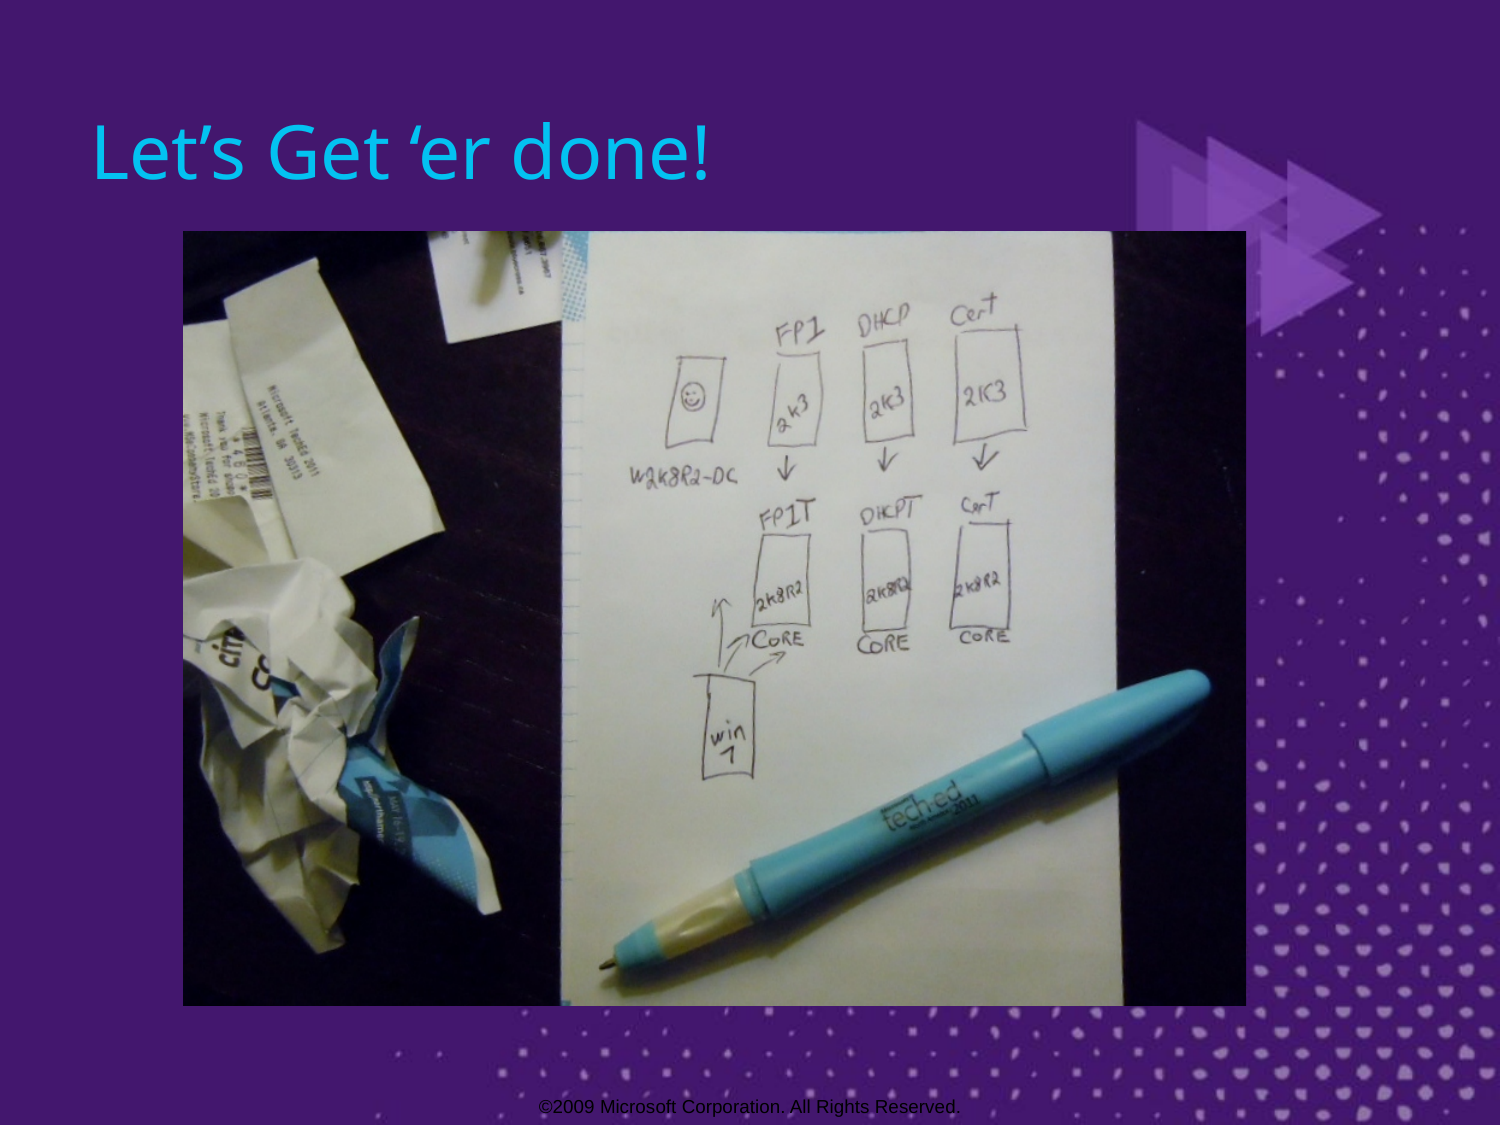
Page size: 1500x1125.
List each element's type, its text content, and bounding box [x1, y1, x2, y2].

picture [0, 0, 1500, 1125]
title Let’s Get ‘er done! [75, 56, 1425, 244]
